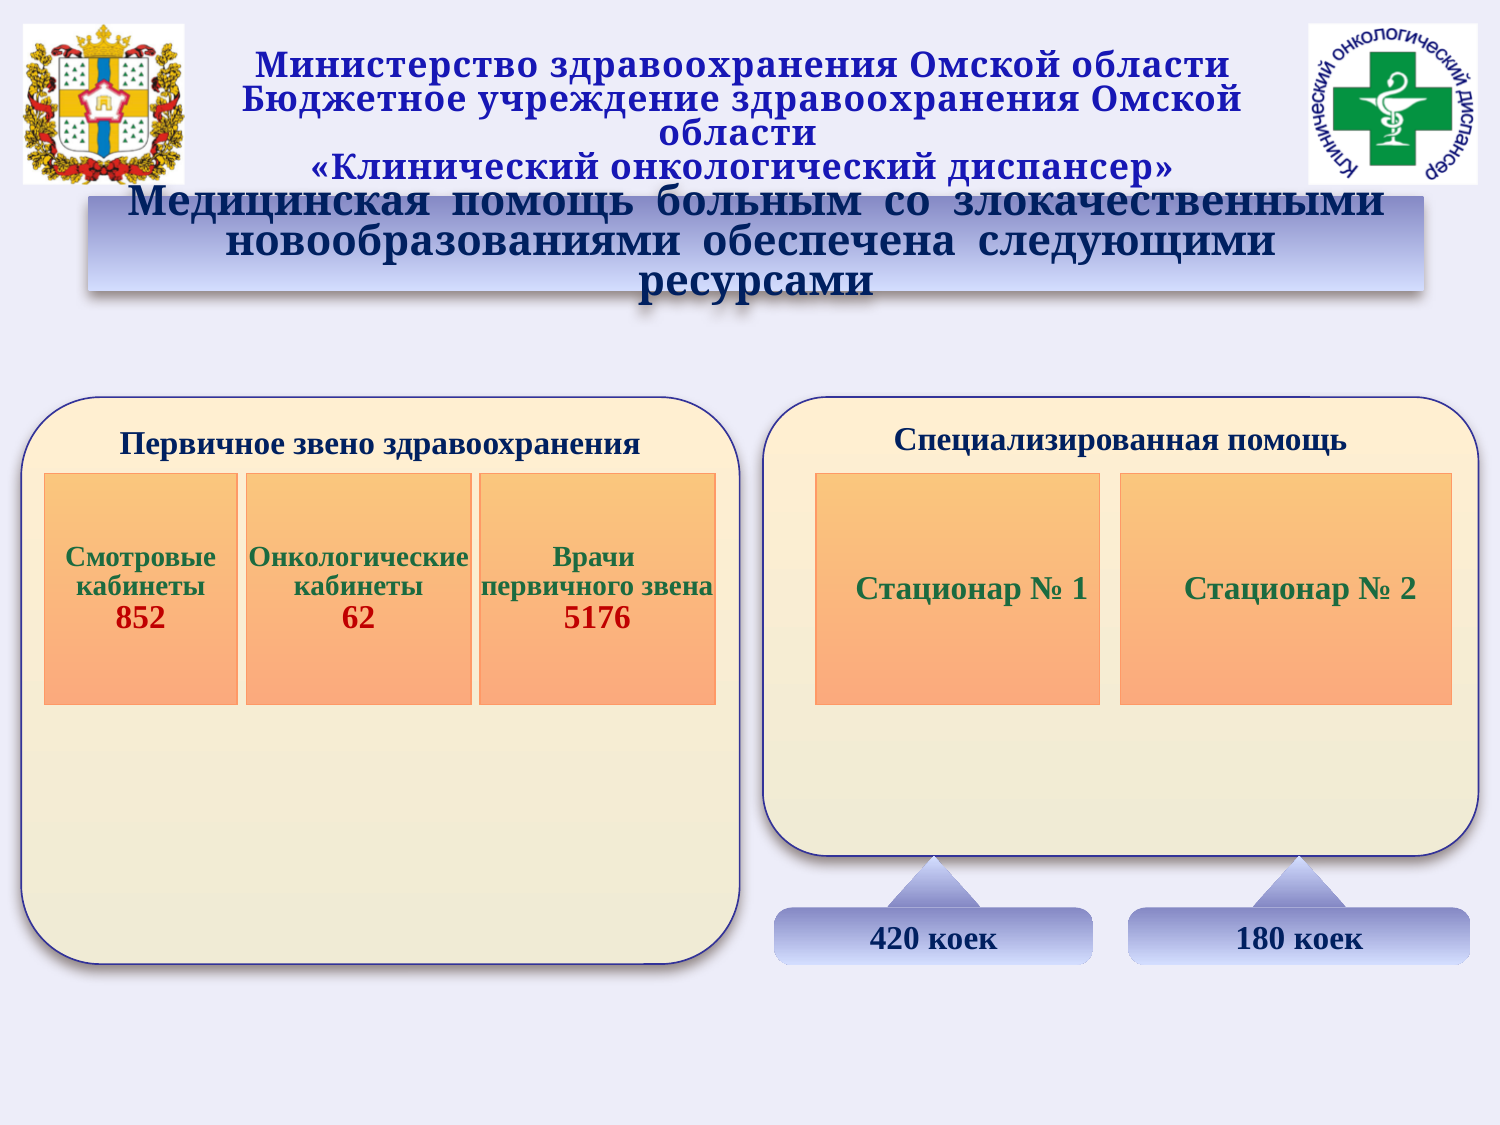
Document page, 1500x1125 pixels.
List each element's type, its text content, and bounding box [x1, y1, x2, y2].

text_box Стационар № 2 [1120, 473, 1452, 705]
text_box [1252, 856, 1346, 907]
text_box Стационар № 1 [815, 473, 1100, 705]
text_box 420 коек [774, 907, 1094, 966]
text_box Специализированная помощь [762, 396, 1480, 857]
text_box Медицинская помощь больным со злокачественными новообразованиями обеспечена следующими ресурсами [88, 203, 1424, 291]
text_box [22, 23, 1478, 185]
text_box Онкологические кабинеты 62 [246, 473, 471, 705]
text_box Первичное звено здравоохранения [20, 396, 741, 965]
text_box Смотровые кабинеты 852 [44, 473, 237, 705]
text_box Врачи первичного звена 5176 [479, 473, 715, 705]
text_box 180 коек [1128, 907, 1471, 966]
text_box [886, 856, 981, 908]
